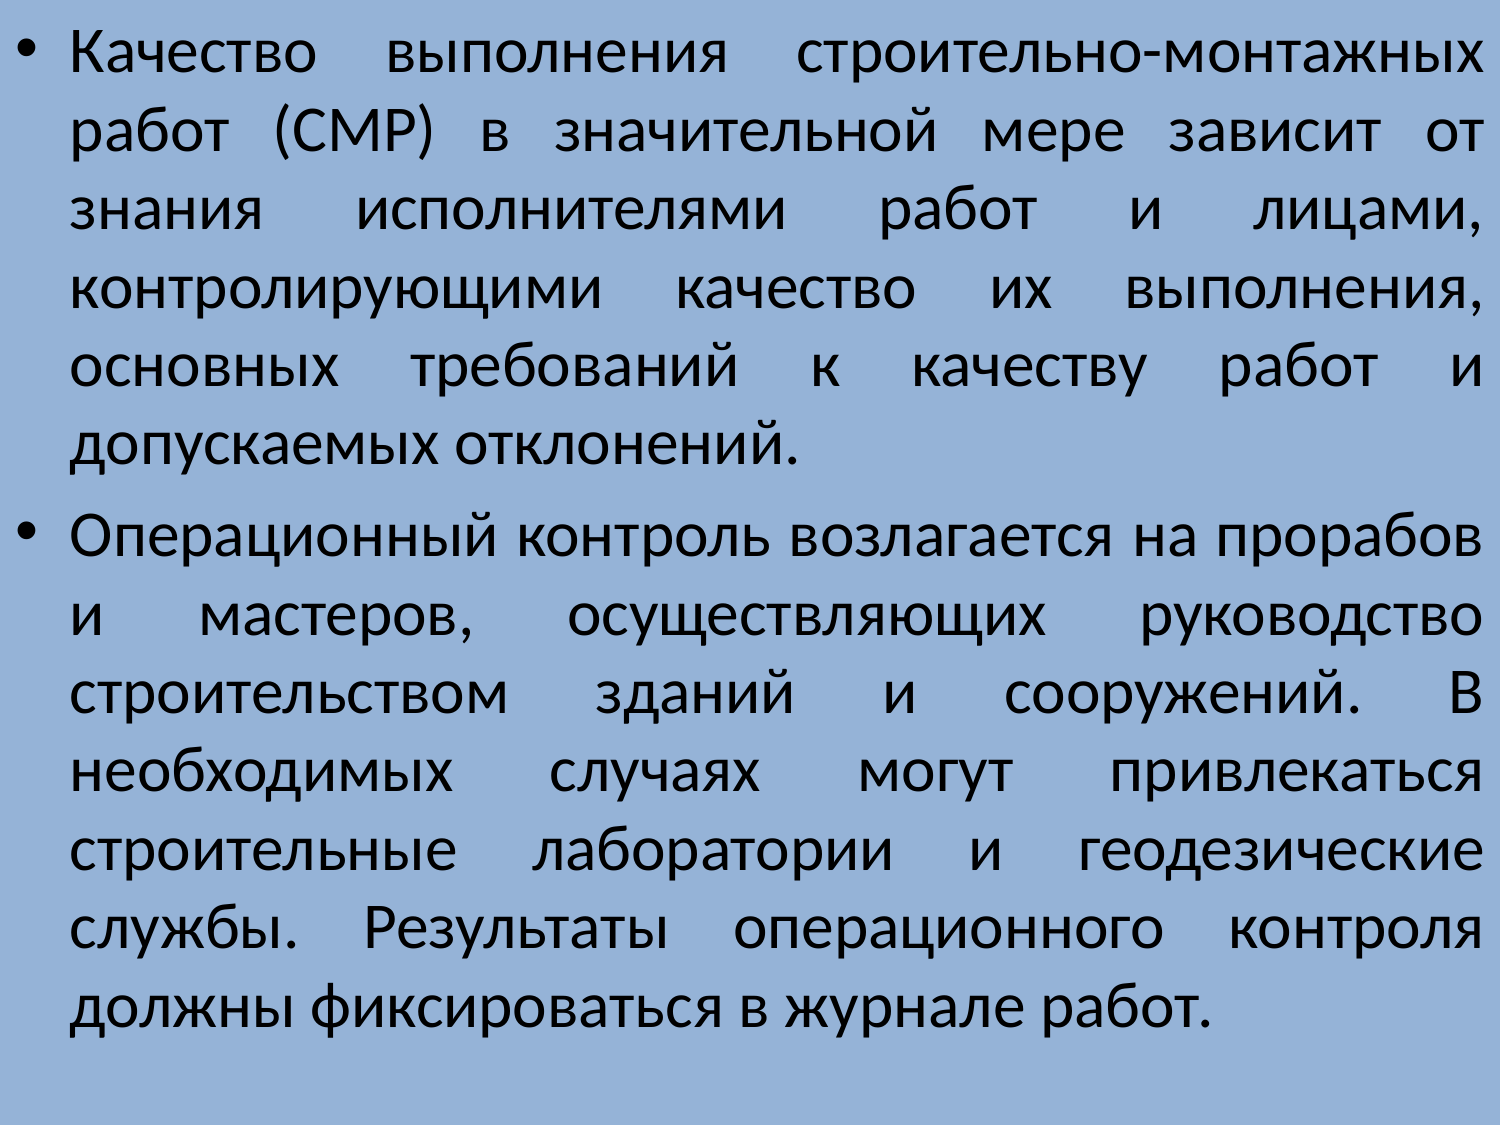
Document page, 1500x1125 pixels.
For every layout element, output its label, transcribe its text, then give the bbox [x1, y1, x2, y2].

list Качество выполнения строительно-монтажных работ (СМР) в значительной мере зависит от знания исполнителями работ и лицами, контролирующими качество их выполнения, основных требований к качеству работ и допускаемых отклонений. Операционный контроль возлагается на прорабов и мастеров, осуществляющих руководство строительством зданий и сооружений. В необходимых случаях могут привлекаться строительные лаборатории и геодезические службы. Результаты операционного контроля должны фиксироваться в журнале работ. [0, 0, 1500, 1125]
